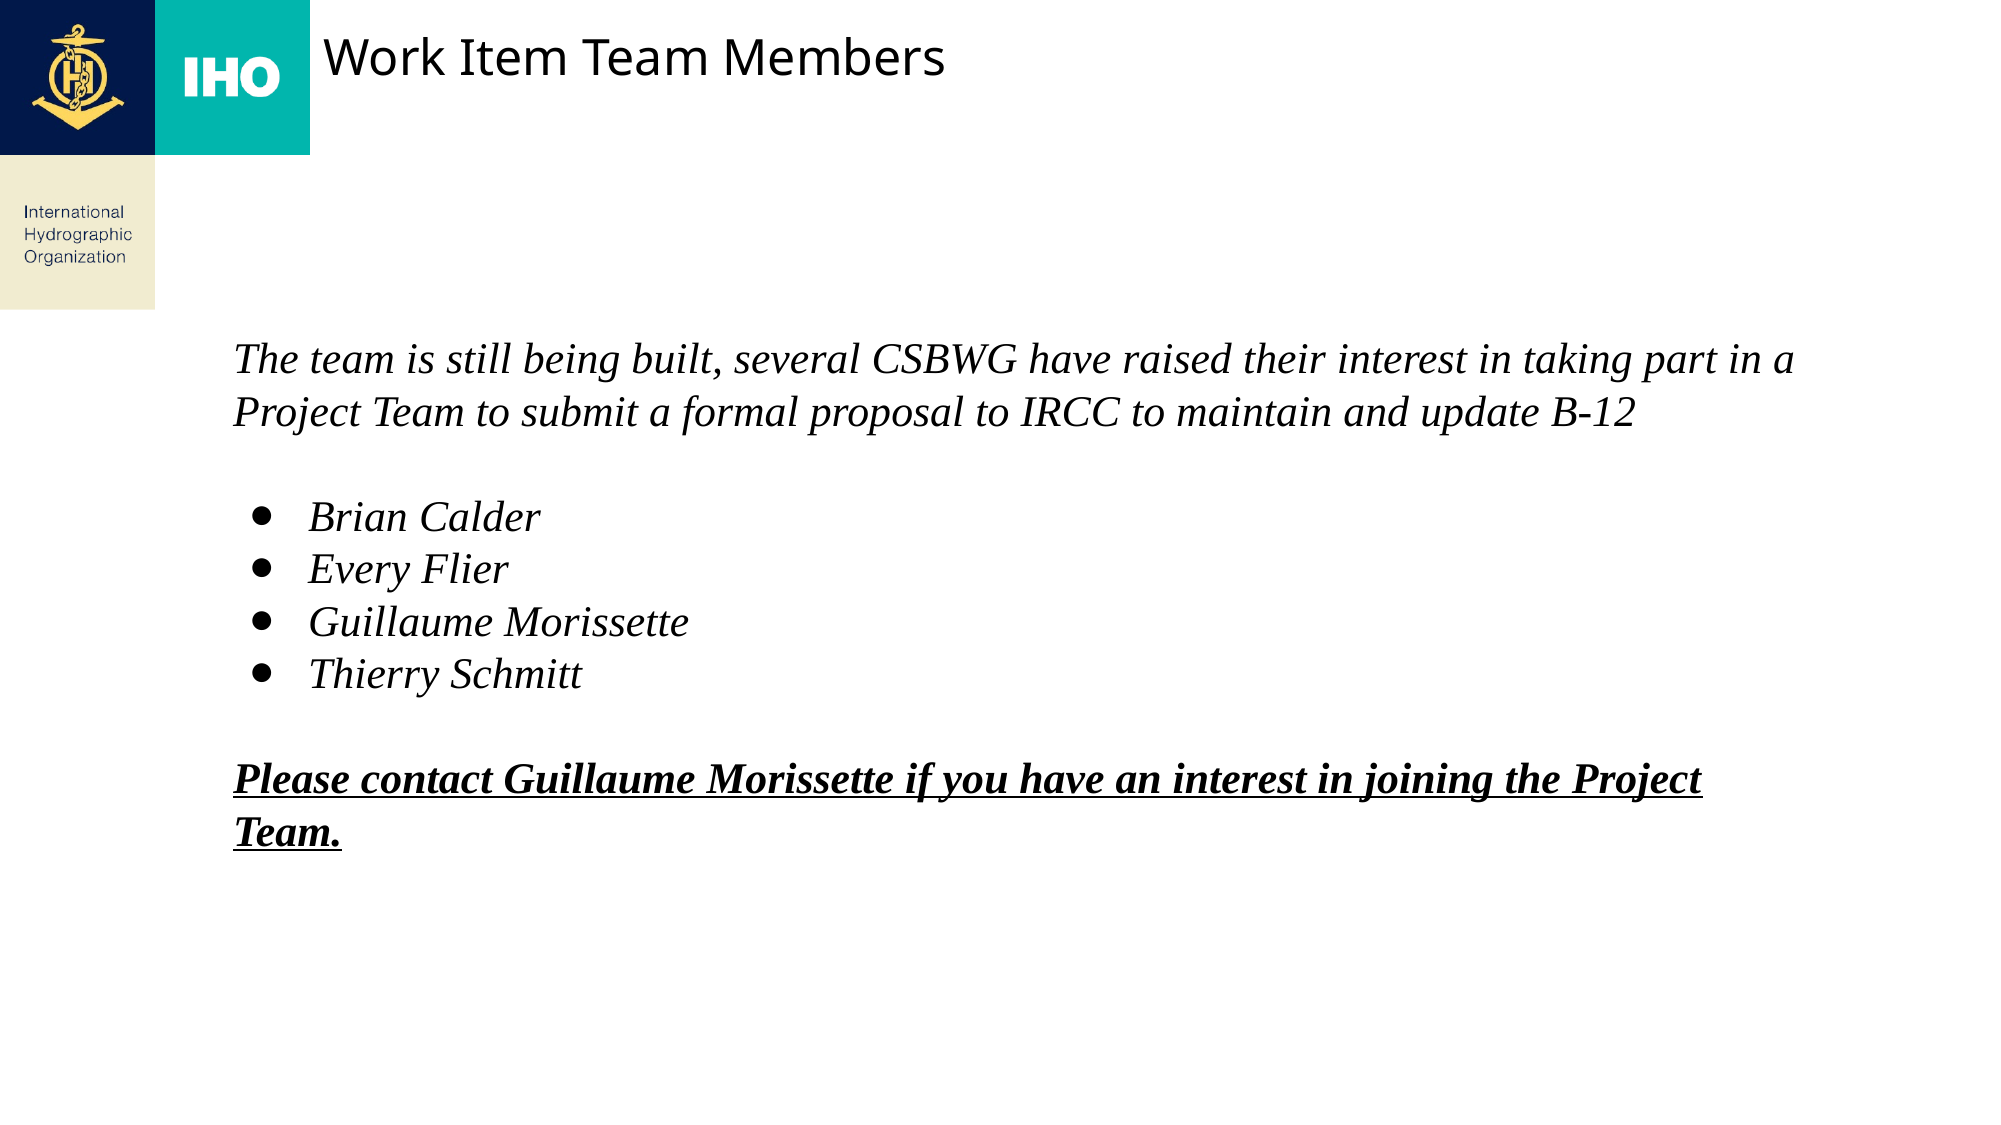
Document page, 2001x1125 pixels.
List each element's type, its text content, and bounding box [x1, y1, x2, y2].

title Work Item Team Members [308, 24, 2000, 170]
text_box The team is still being built, several CSBWG have raised their interest in taking part in a Project Team to submit a formal proposal to IRCC to maintain and update B-12 Brian Calder Every Flier Guillaume Morissette Thierry Schmitt Please contact Guillaume Morissette if you have an interest in joining the Project Team. [218, 314, 1827, 991]
picture [0, 0, 310, 310]
